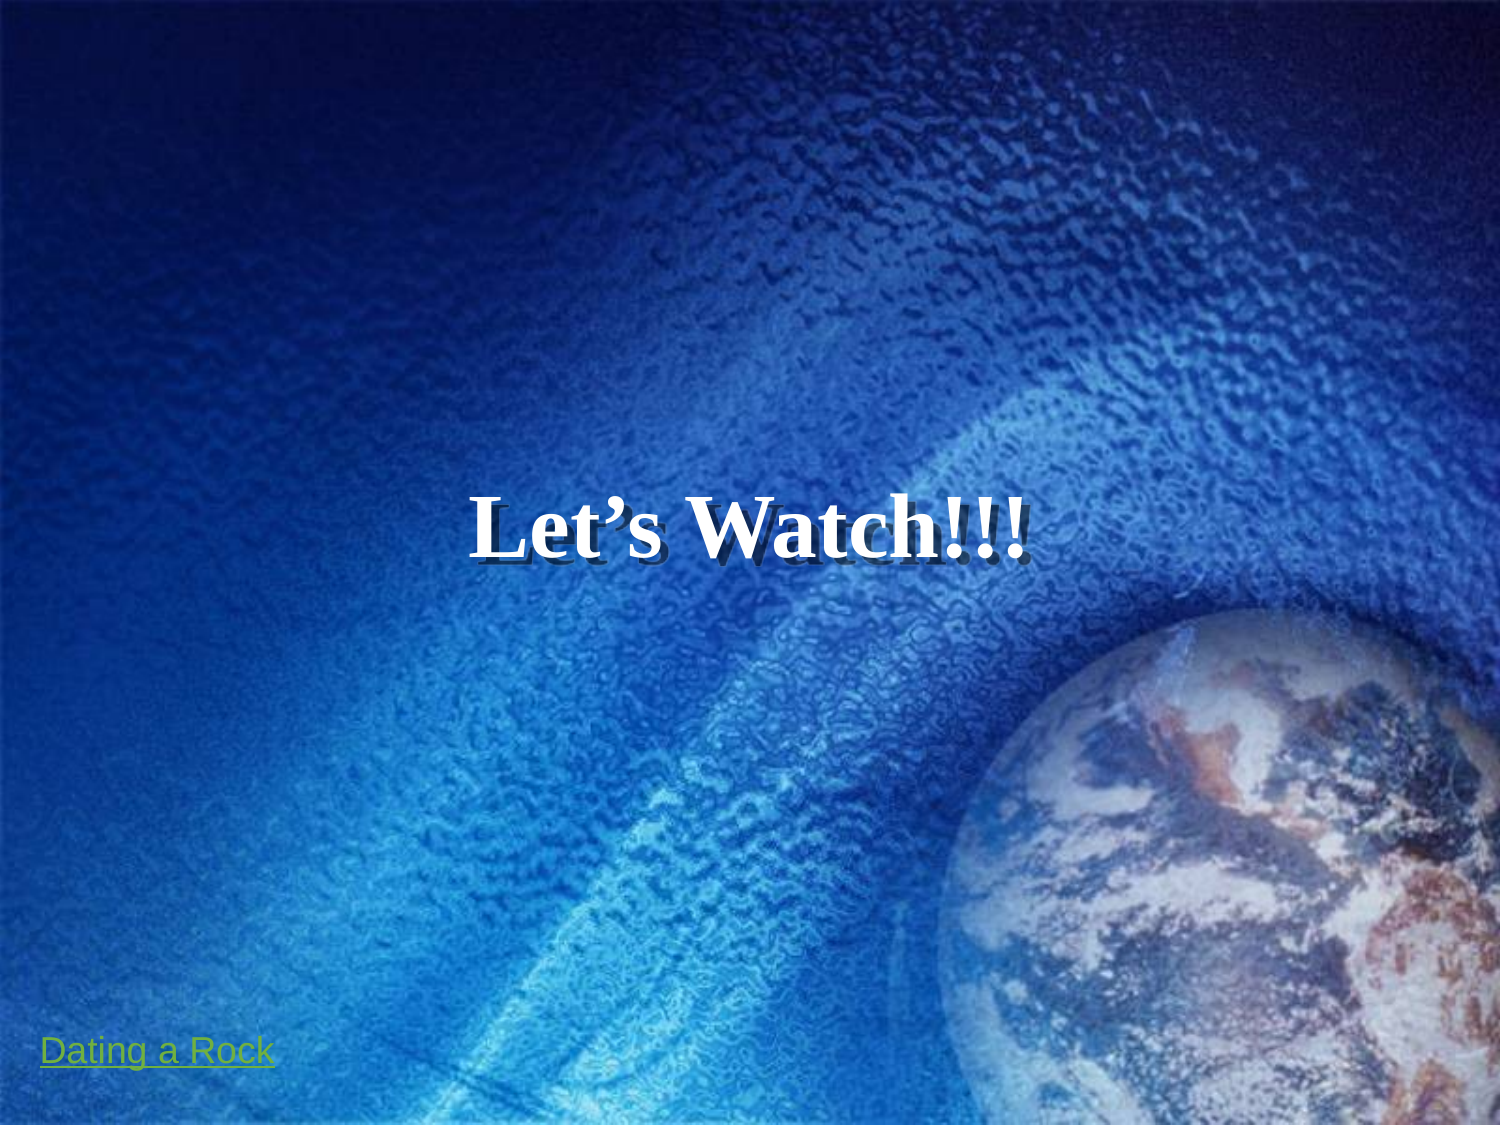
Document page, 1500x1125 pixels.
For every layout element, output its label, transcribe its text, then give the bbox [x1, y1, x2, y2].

text_box Dating a Rock [24, 1018, 775, 1079]
picture [0, 0, 1500, 1125]
title Let’s Watch!!! [74, 449, 1426, 593]
